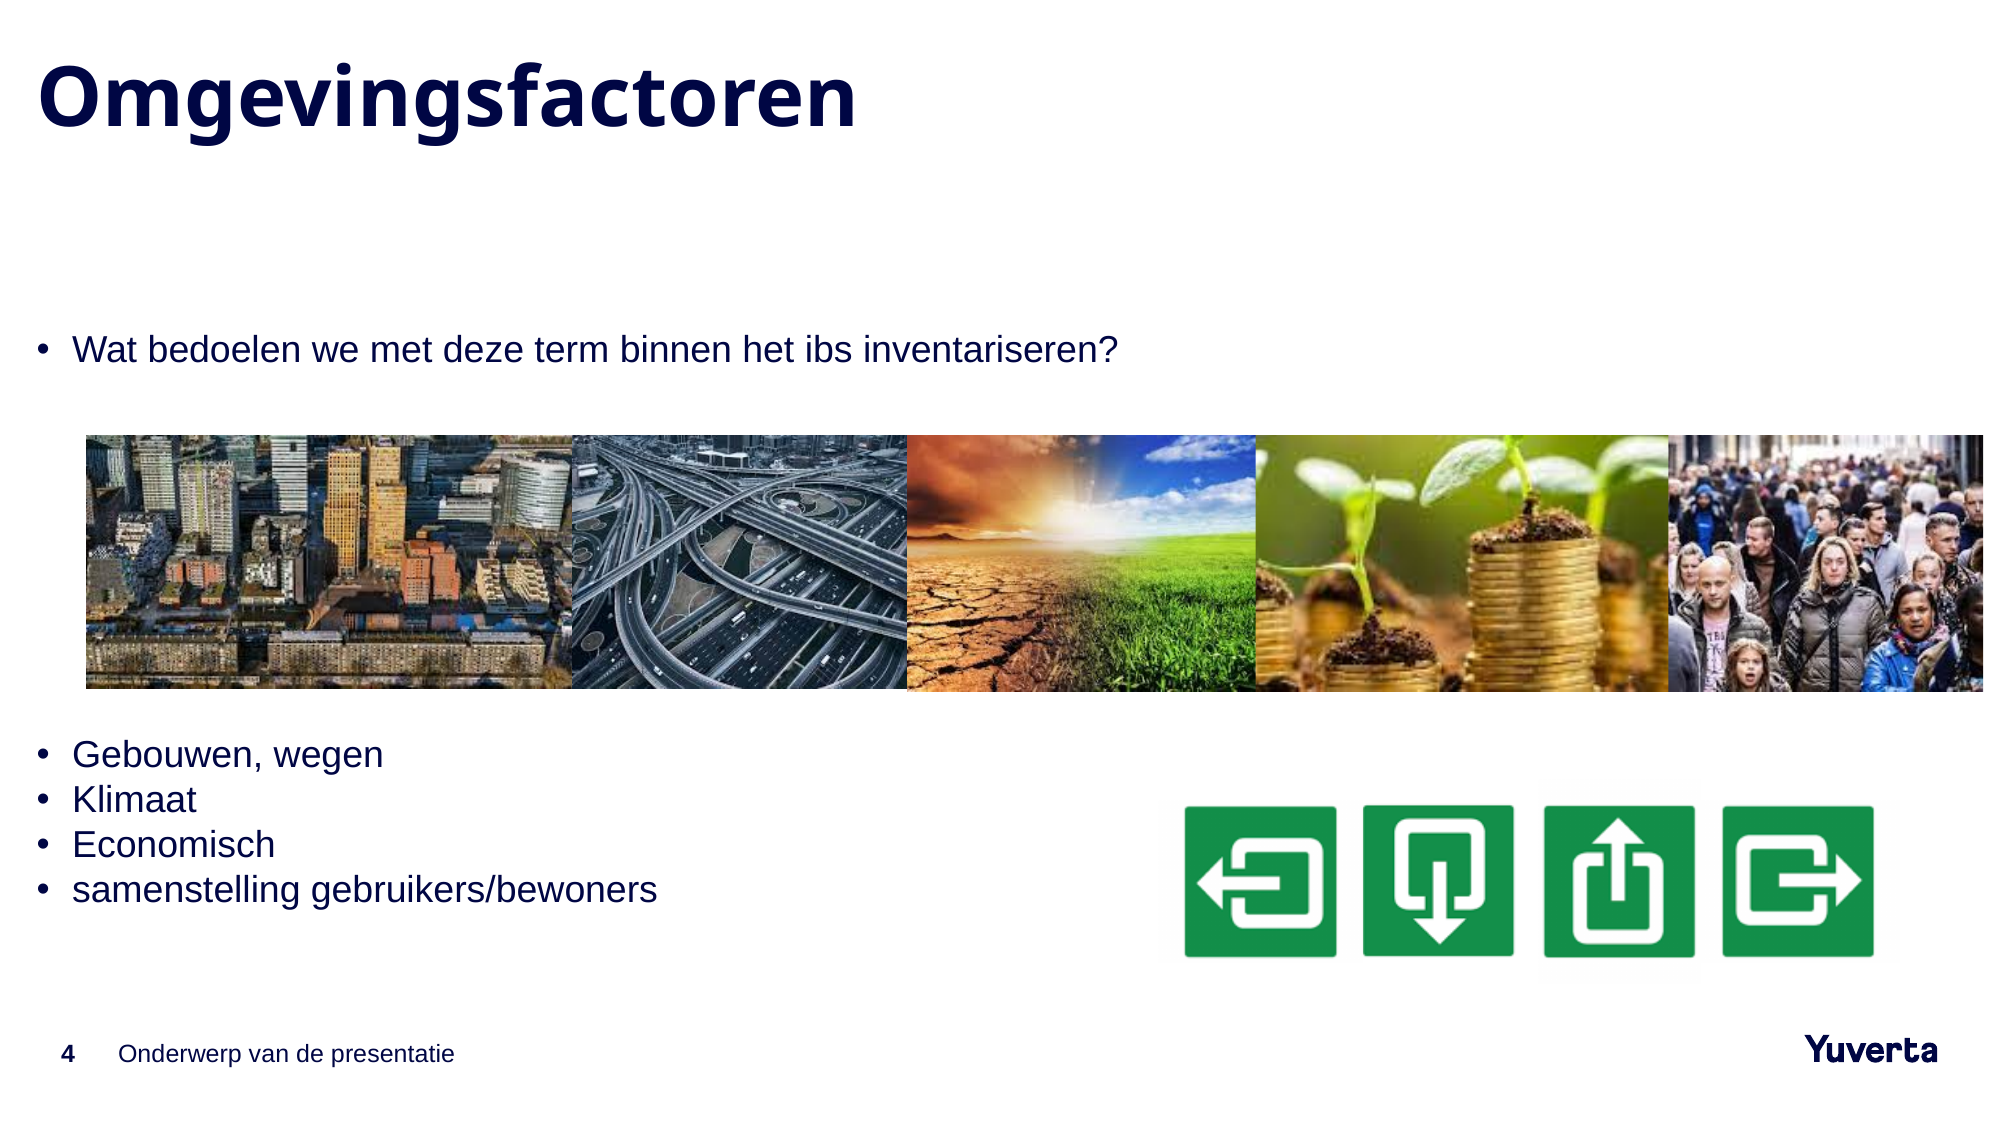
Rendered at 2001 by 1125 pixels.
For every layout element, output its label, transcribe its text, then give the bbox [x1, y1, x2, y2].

picture [1538, 779, 1899, 984]
picture [1159, 779, 1520, 984]
title Omgevingsfactoren [36, 48, 1938, 239]
footer Onderwerp van de presentatie [118, 1037, 987, 1073]
picture [86, 435, 1984, 692]
slide_number 4 [60, 1037, 113, 1073]
list Wat bedoelen we met deze term binnen het ibs inventariseren? Gebouwen, wegen Klimaat Economisch samenstelling gebruikers/bewoners [36, 280, 1940, 1006]
